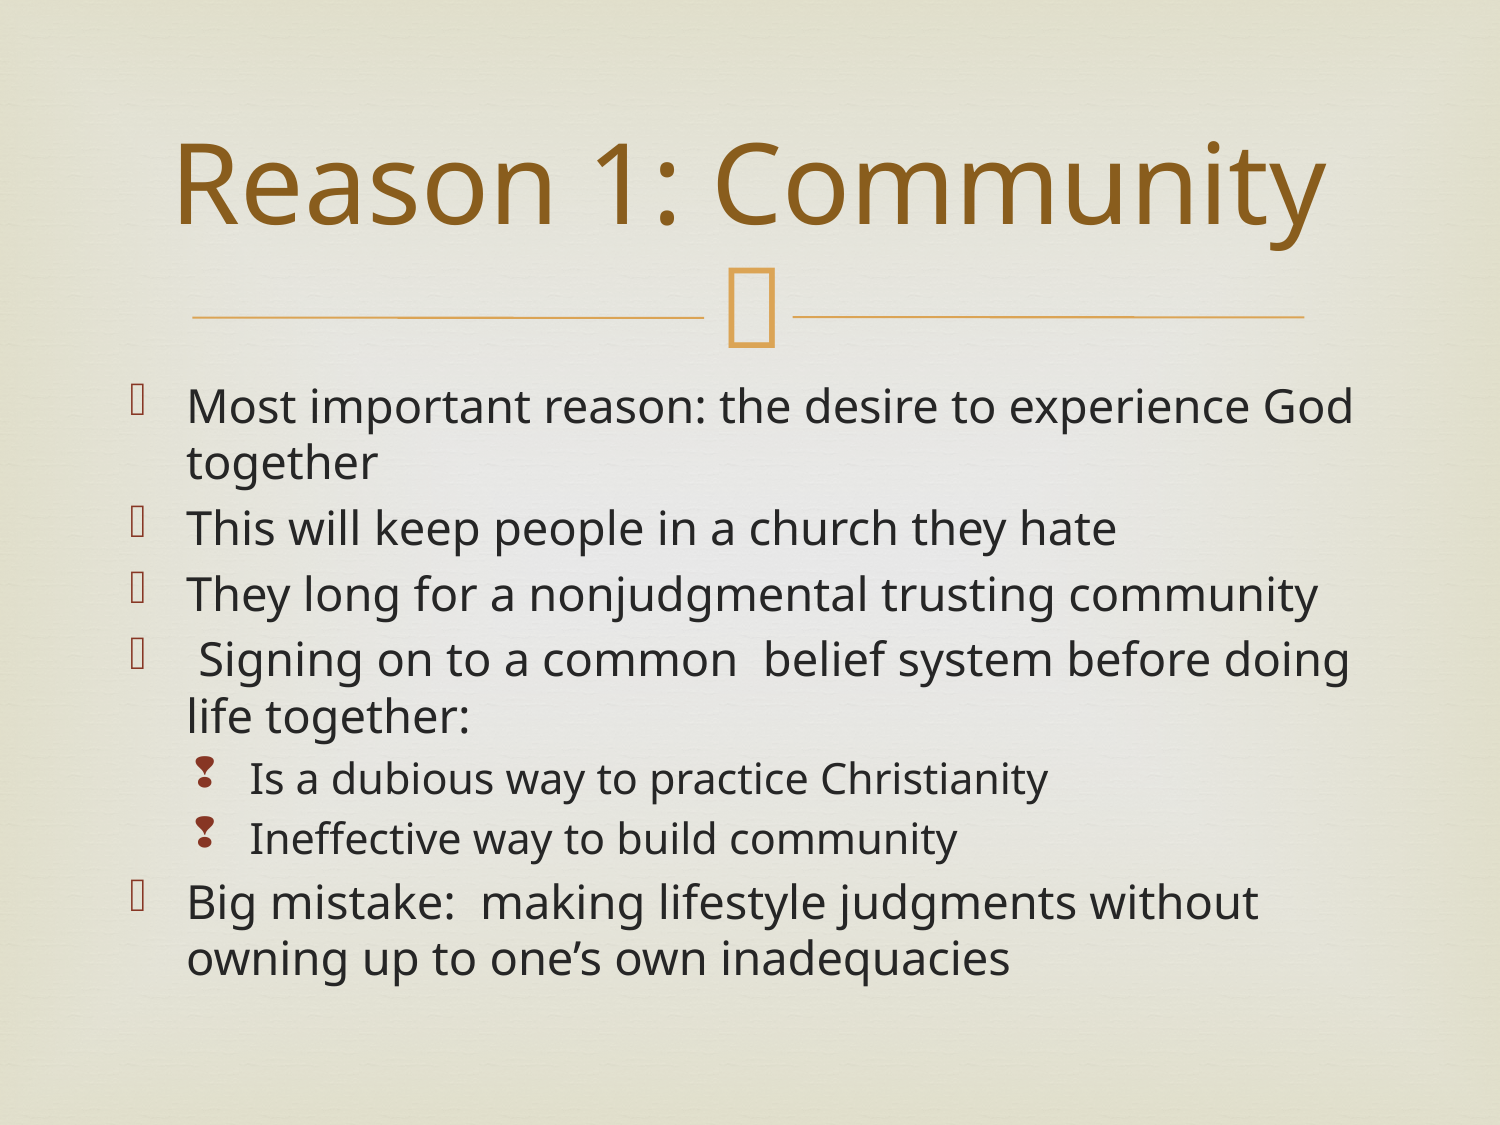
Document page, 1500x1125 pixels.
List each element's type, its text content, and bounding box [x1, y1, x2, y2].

list Most important reason: the desire to experience God together This will keep people in a church they hate They long for a nonjudgmental trusting community Signing on to a common belief system before doing life together: Is a dubious way to practice Christianity Ineffective way to build community Big mistake: making lifestyle judgments without owning up to one’s own inadequacies [114, 368, 1386, 1005]
title Reason 1: Community [112, 93, 1386, 267]
